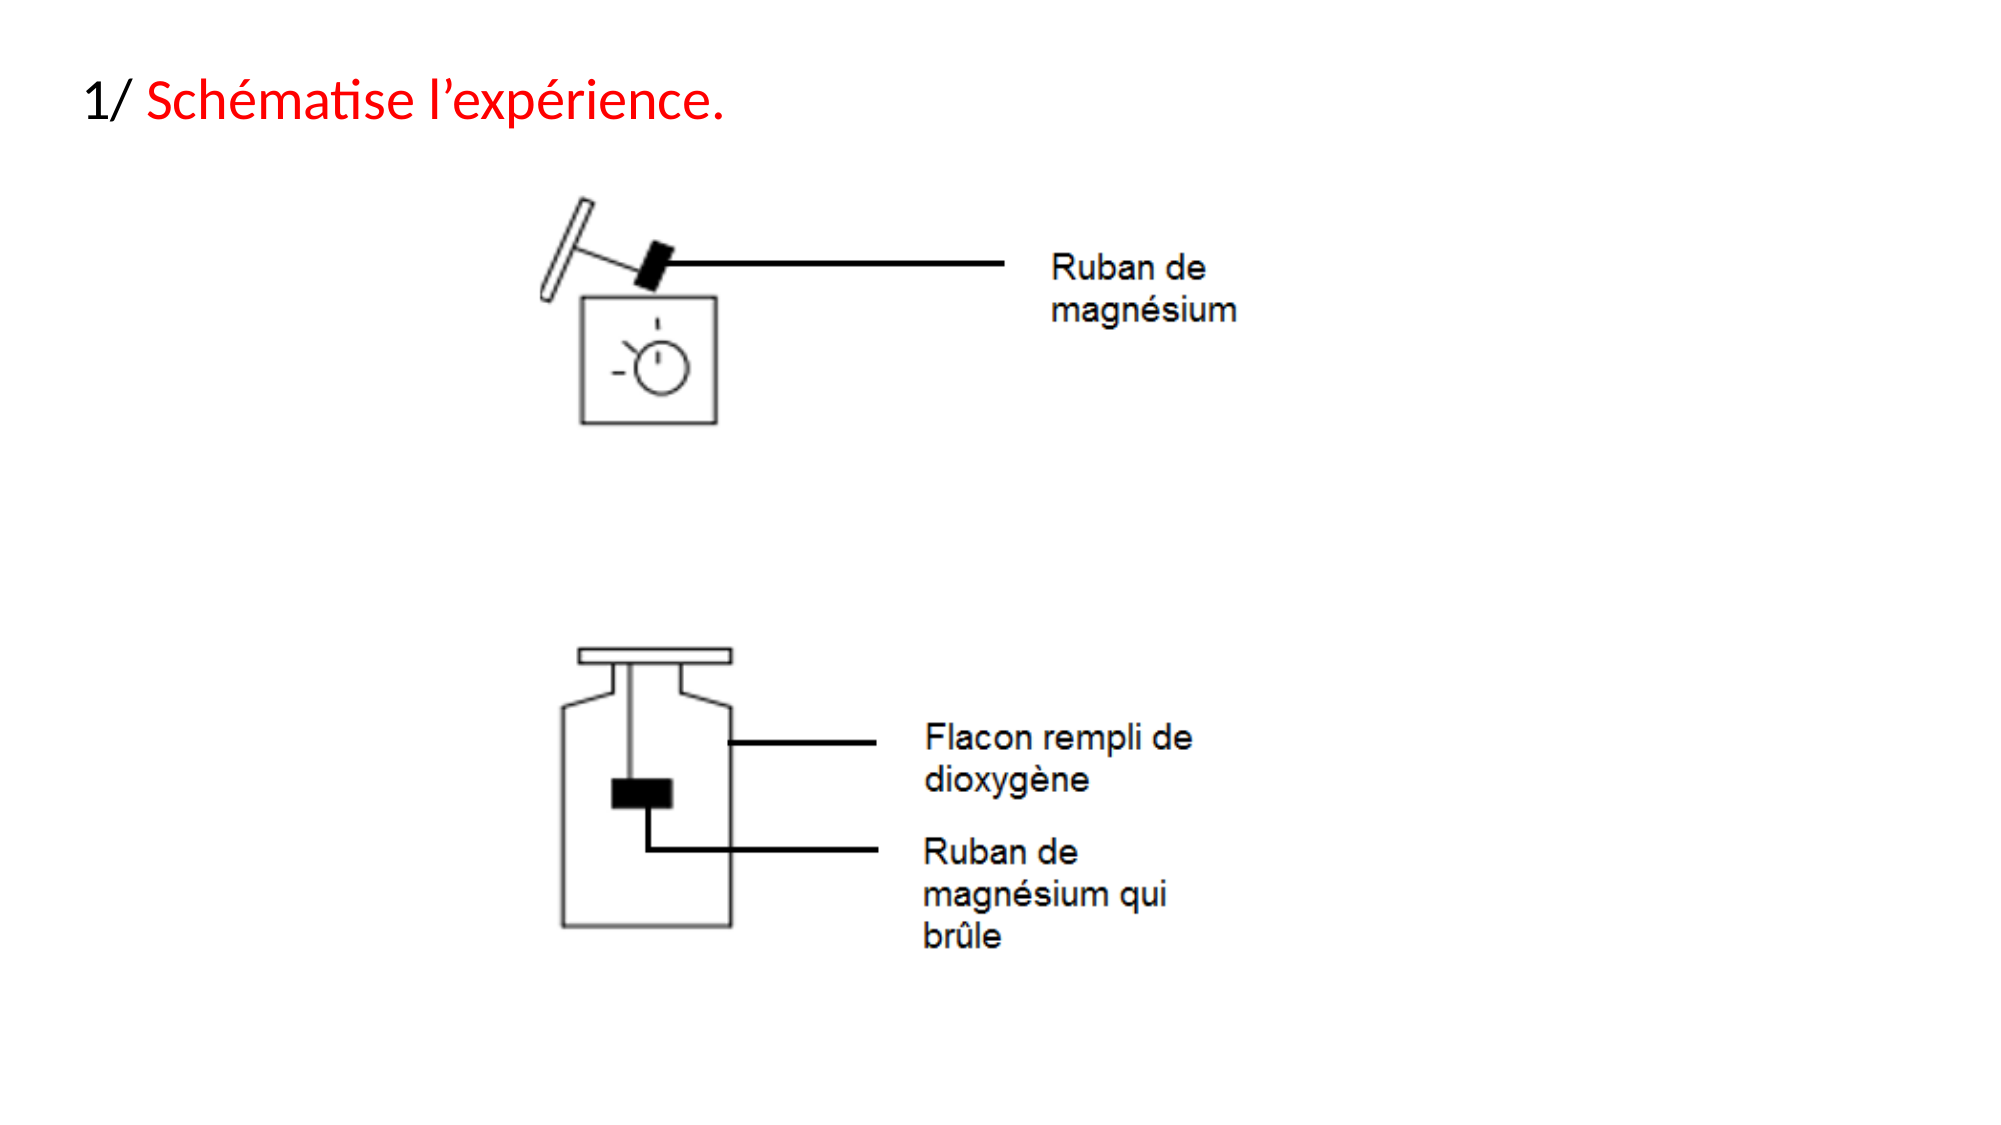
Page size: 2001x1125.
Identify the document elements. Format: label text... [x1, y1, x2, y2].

list 1/ Schématise l’expérience. [66, 61, 1863, 1014]
picture [405, 177, 1349, 1046]
